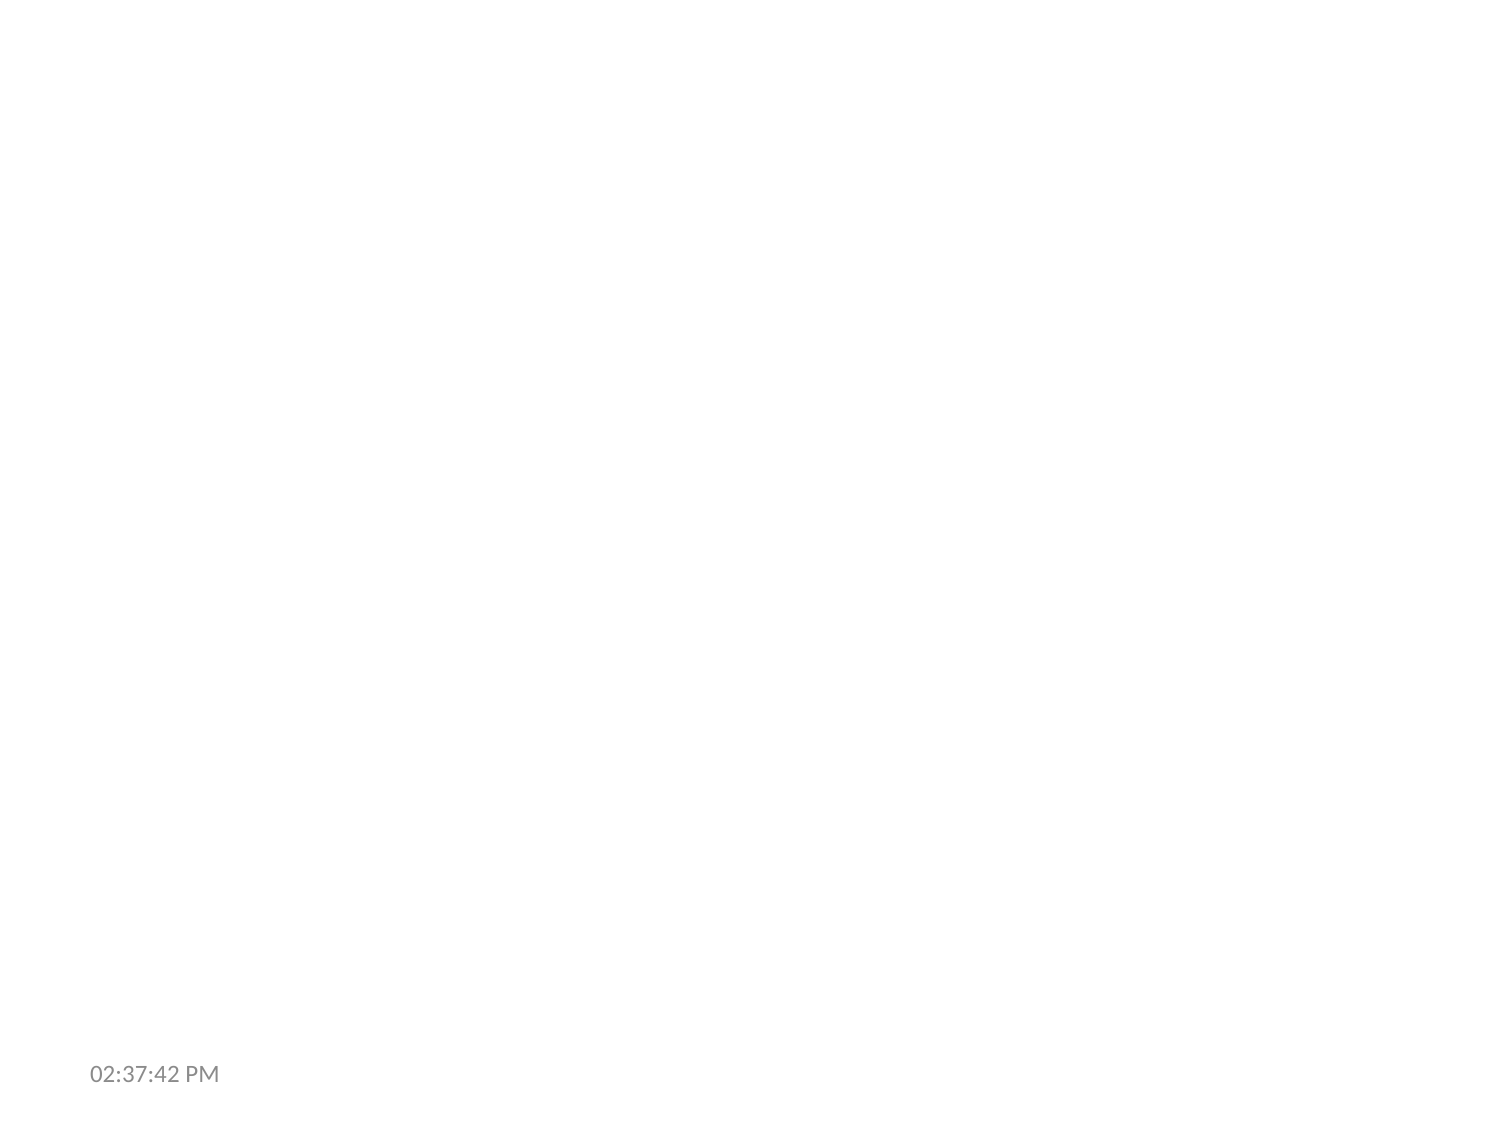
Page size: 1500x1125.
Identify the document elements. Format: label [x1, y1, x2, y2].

slide_number [75, 1042, 425, 1103]
